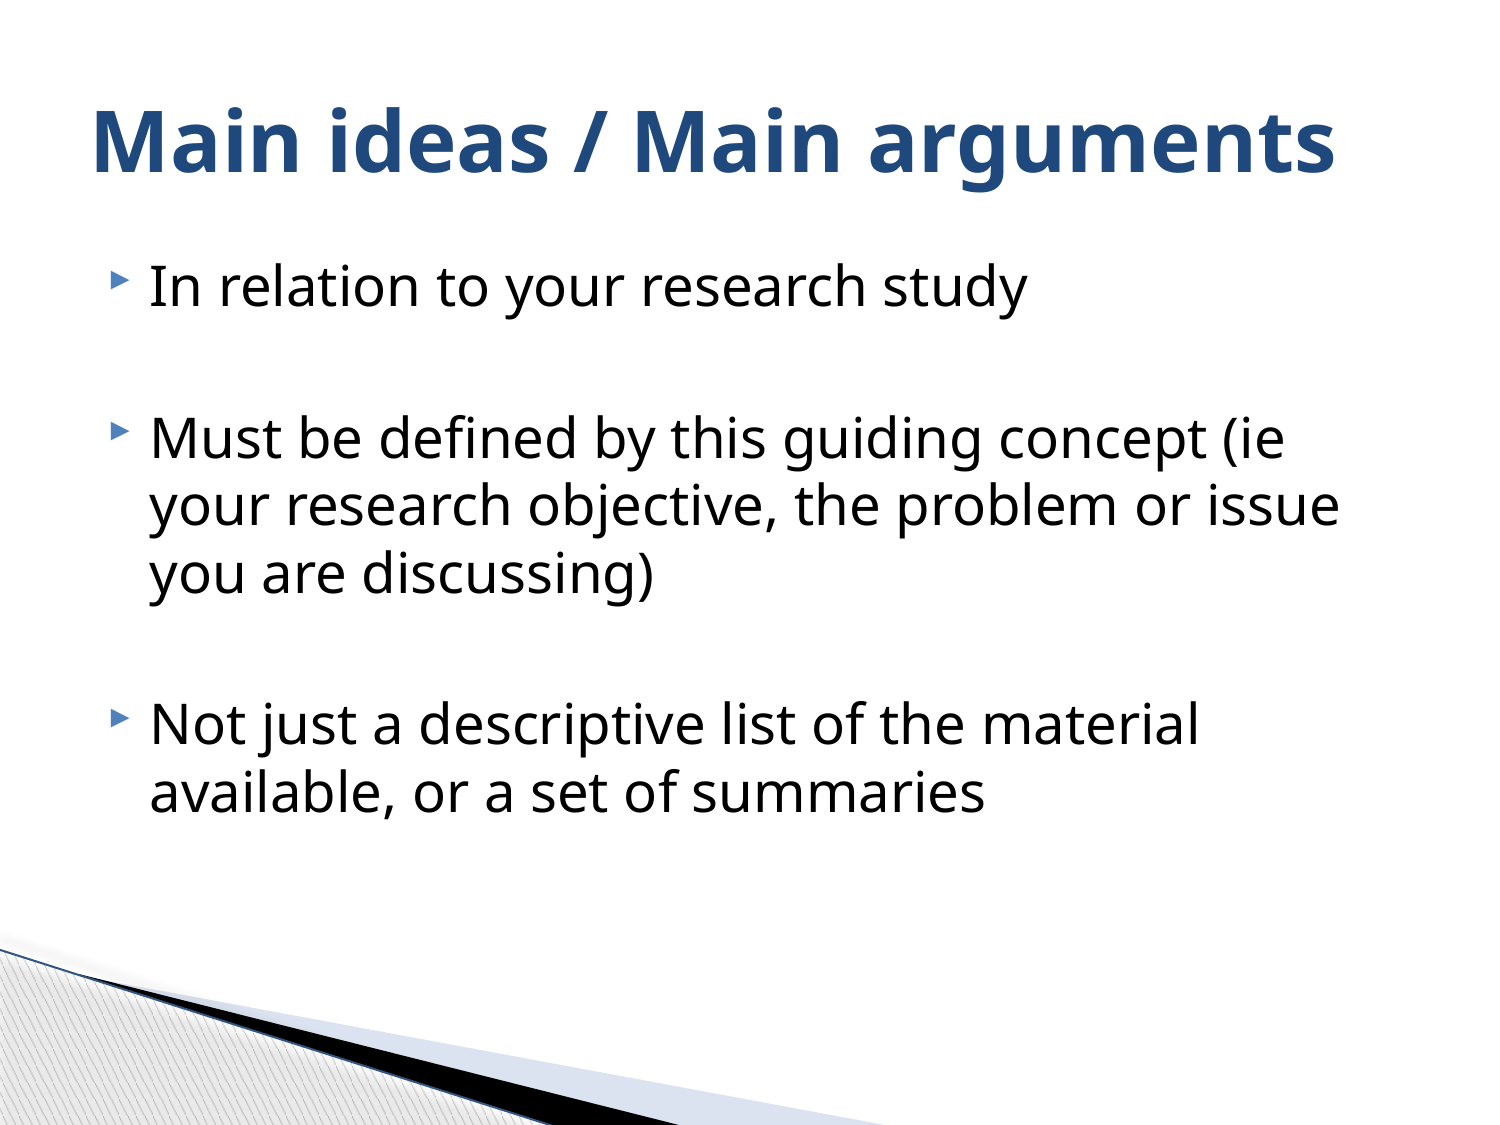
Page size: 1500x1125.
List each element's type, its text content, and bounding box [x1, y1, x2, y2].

title Main ideas / Main arguments [75, 45, 1425, 233]
list In relation to your research study Must be defined by this guiding concept (ie your research objective, the problem or issue you are discussing) Not just a descriptive list of the material available, or a set of summaries [75, 243, 1425, 986]
